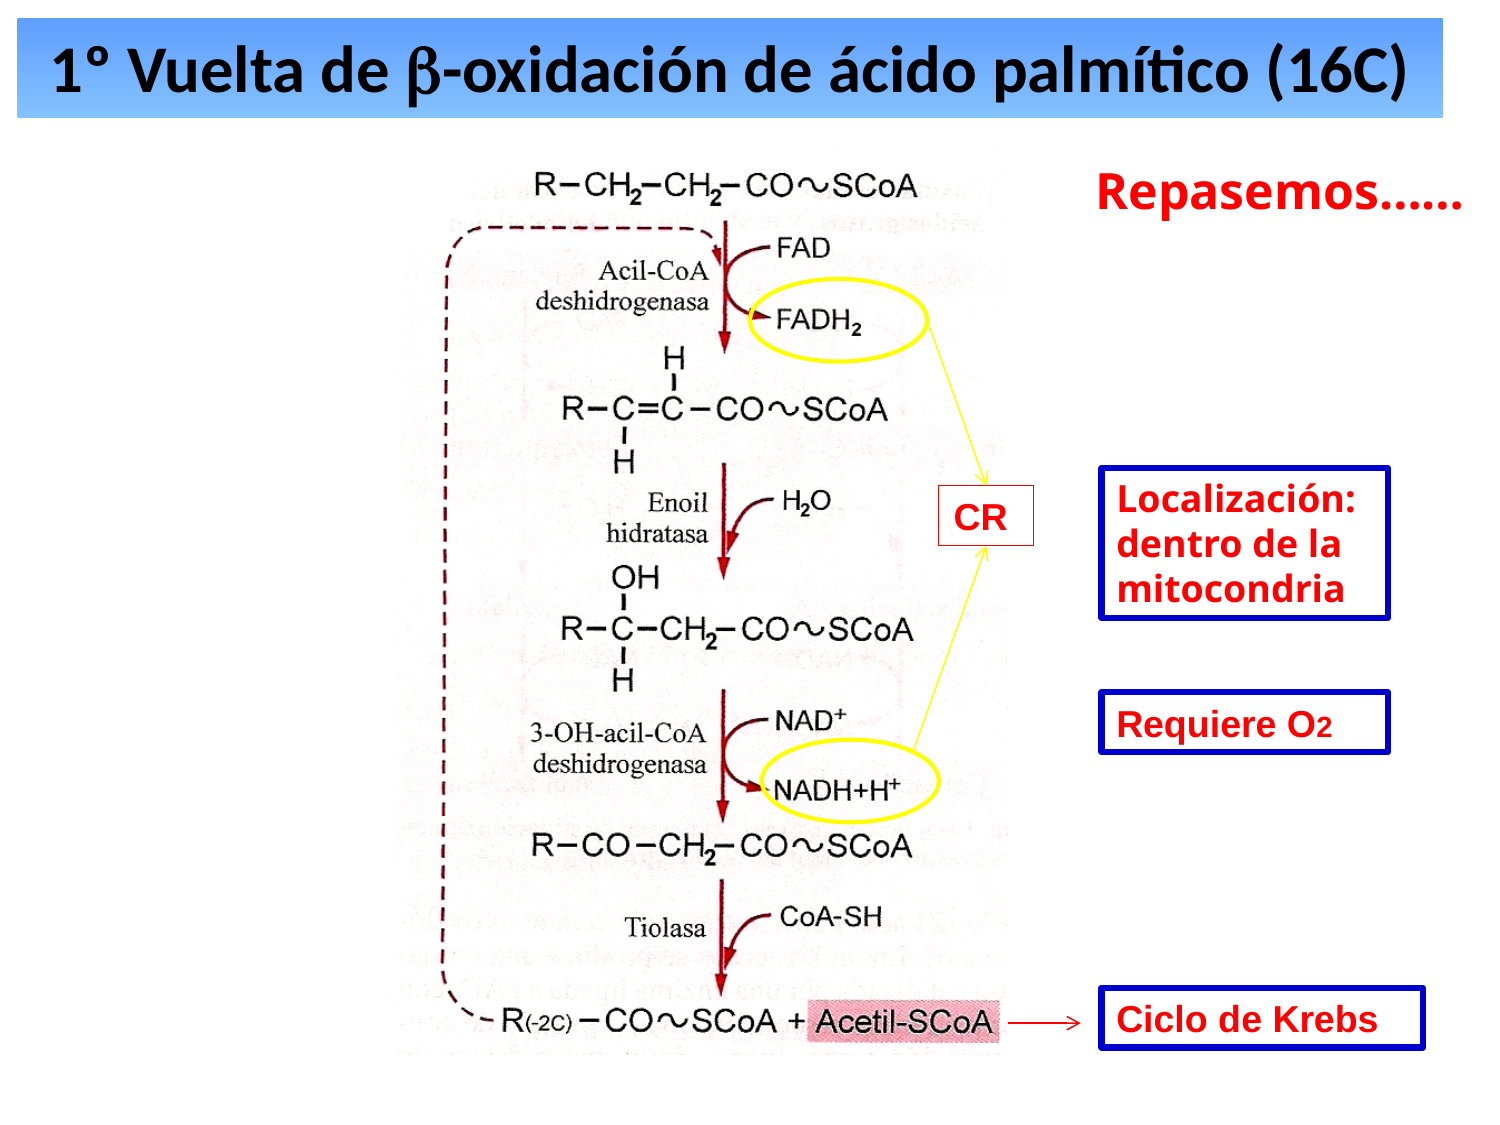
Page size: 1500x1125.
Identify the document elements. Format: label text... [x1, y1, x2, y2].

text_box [926, 320, 987, 486]
text_box CR [1012, 485, 1034, 546]
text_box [912, 545, 987, 753]
text_box Repasemos…… [1080, 152, 1480, 228]
picture [379, 140, 1008, 1055]
text_box Requiere O2 [1101, 692, 1388, 753]
text_box Localización: dentro de la mitocondria [1101, 467, 1388, 618]
text_box Ciclo de Krebs [1101, 987, 1424, 1048]
text_box 1º Vuelta de b-oxidación de ácido palmítico (16C) [17, 18, 1443, 118]
